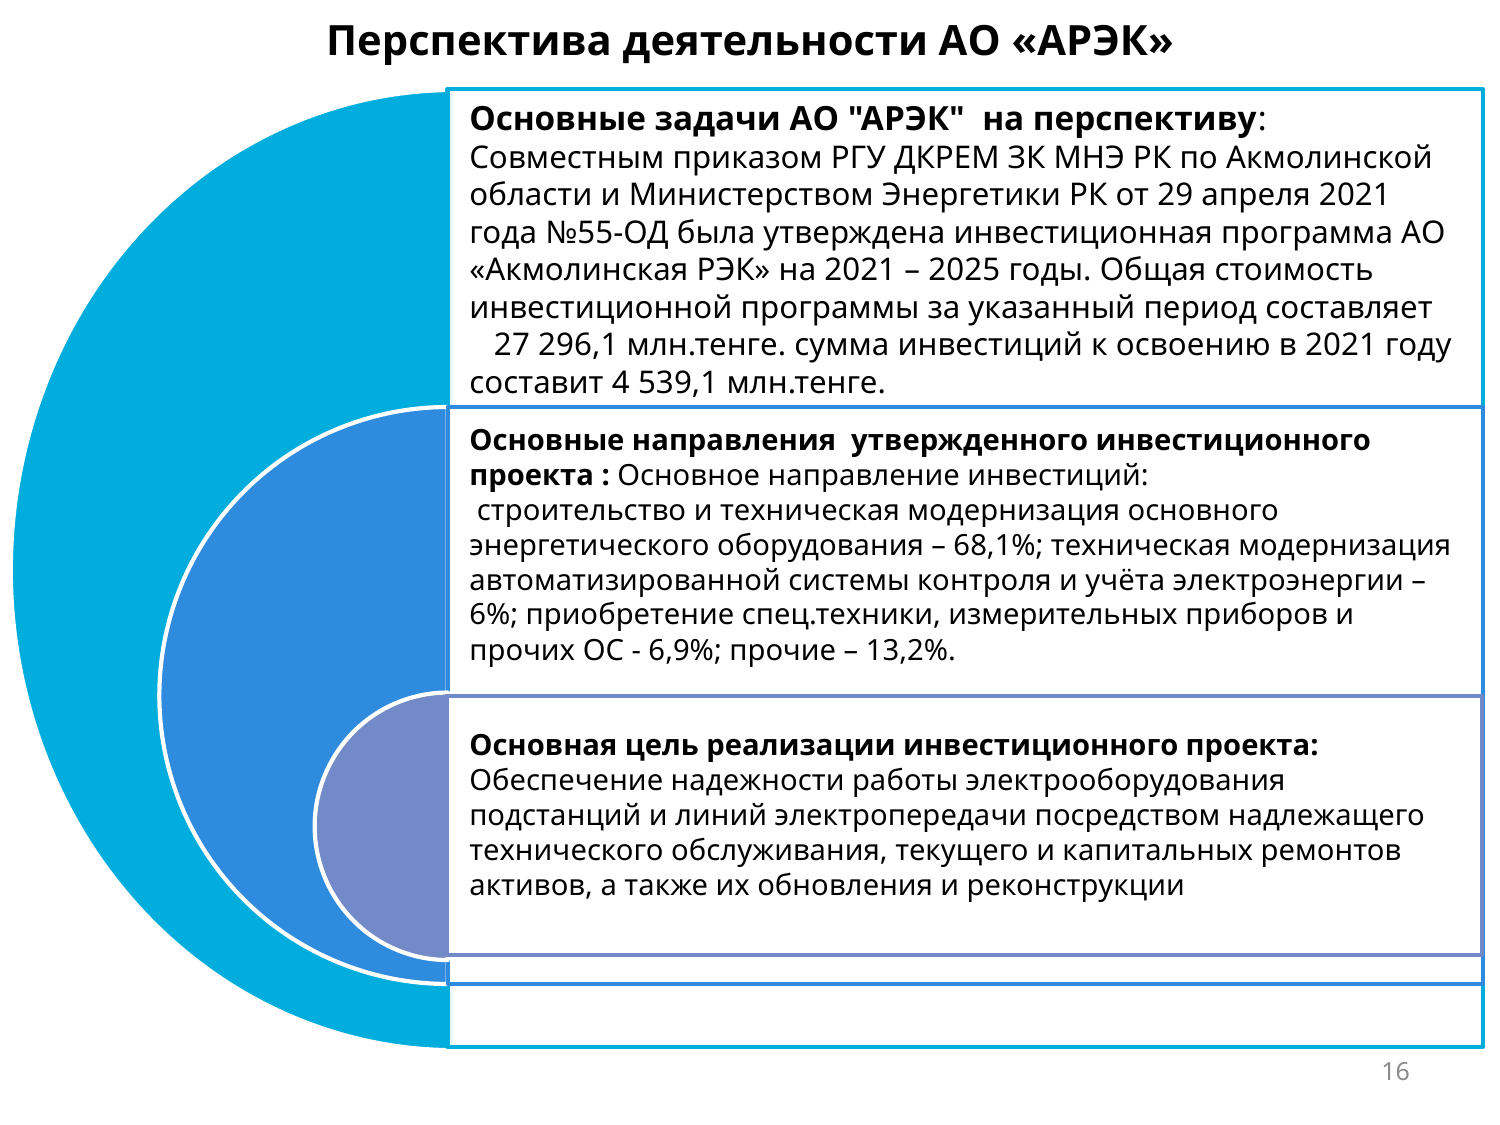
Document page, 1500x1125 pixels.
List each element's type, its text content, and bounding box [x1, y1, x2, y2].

text_box Перспектива деятельности АО «АРЭК» [212, 6, 1288, 41]
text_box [446, 695, 1483, 956]
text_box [447, 962, 1484, 985]
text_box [4, 42, 1485, 1107]
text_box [447, 406, 1484, 696]
